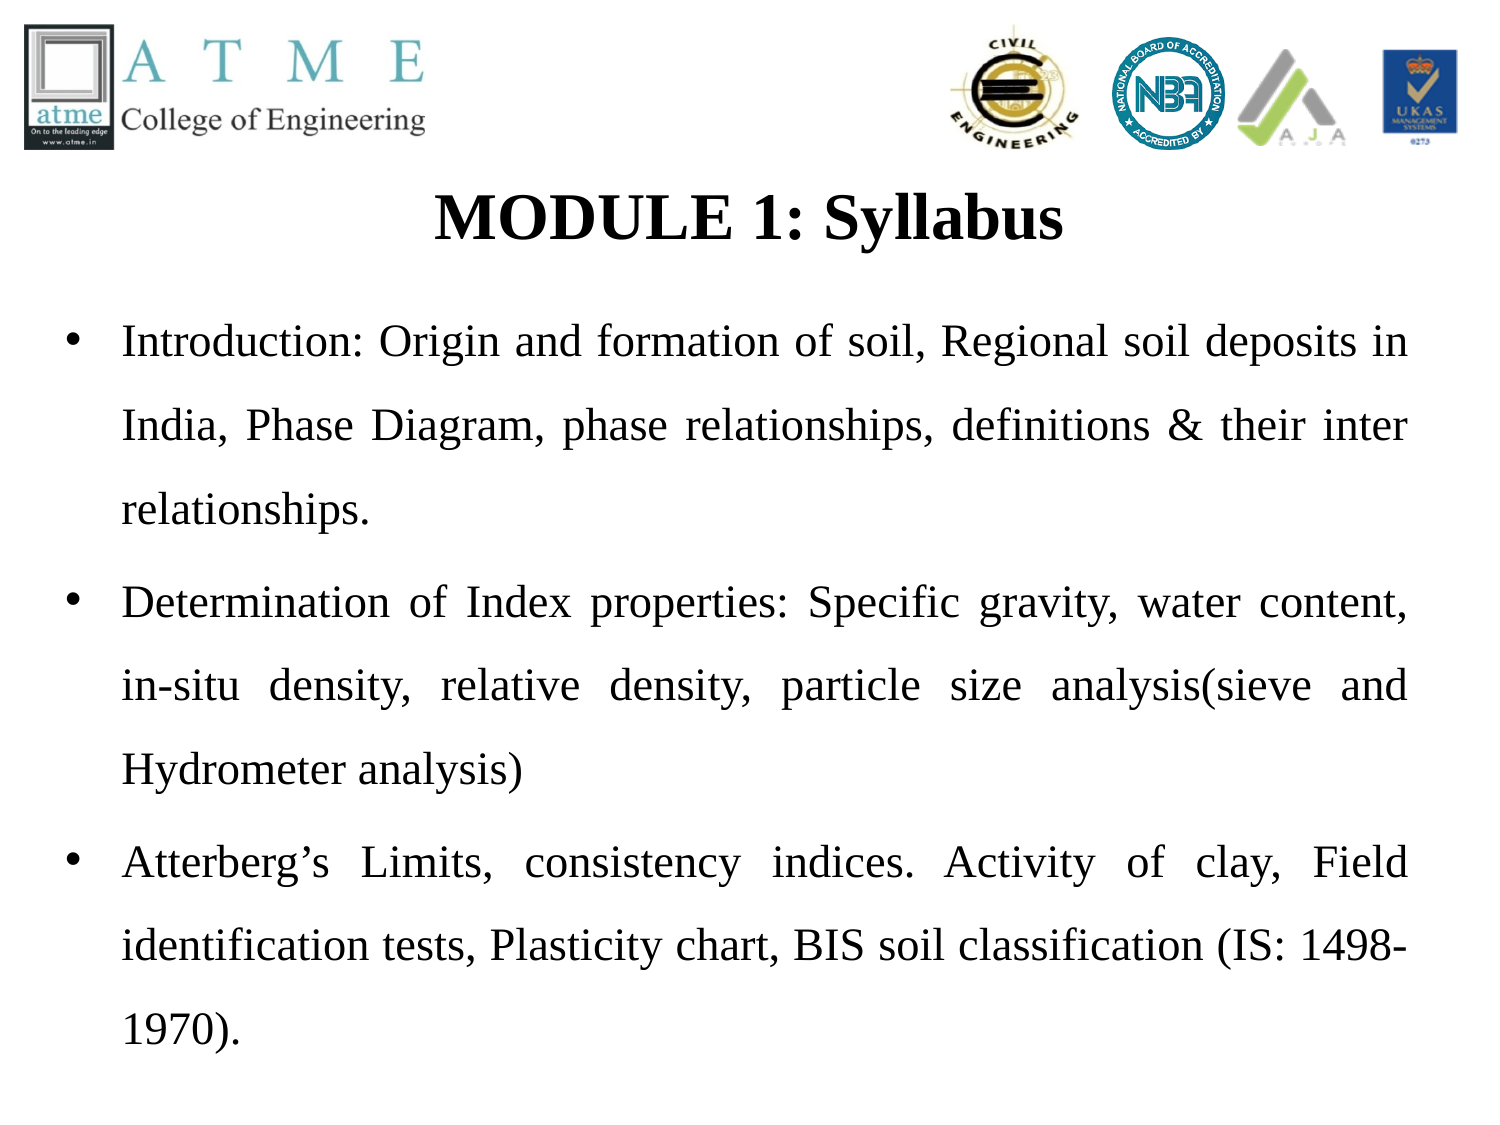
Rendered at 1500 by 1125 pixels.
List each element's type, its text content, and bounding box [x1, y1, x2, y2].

list Introduction: Origin and formation of soil, Regional soil deposits in India, Phase Diagram, phase relationships, definitions & their inter relationships. Determination of Index properties: Specific gravity, water content, in-situ density, relative density, particle size analysis(sieve and Hydrometer analysis) Atterberg’s Limits, consistency indices. Activity of clay, Field identification tests, Plasticity chart, BIS soil classification (IS: 1498-1970). [50, 275, 1425, 1063]
picture [24, 24, 425, 150]
picture [1184, 109, 1225, 150]
picture [1209, 103, 1218, 120]
picture [1112, 37, 1213, 150]
picture [1237, 49, 1458, 146]
picture [950, 24, 1080, 150]
picture [1179, 37, 1225, 79]
title MODULE 1: Syllabus [87, 162, 1413, 263]
